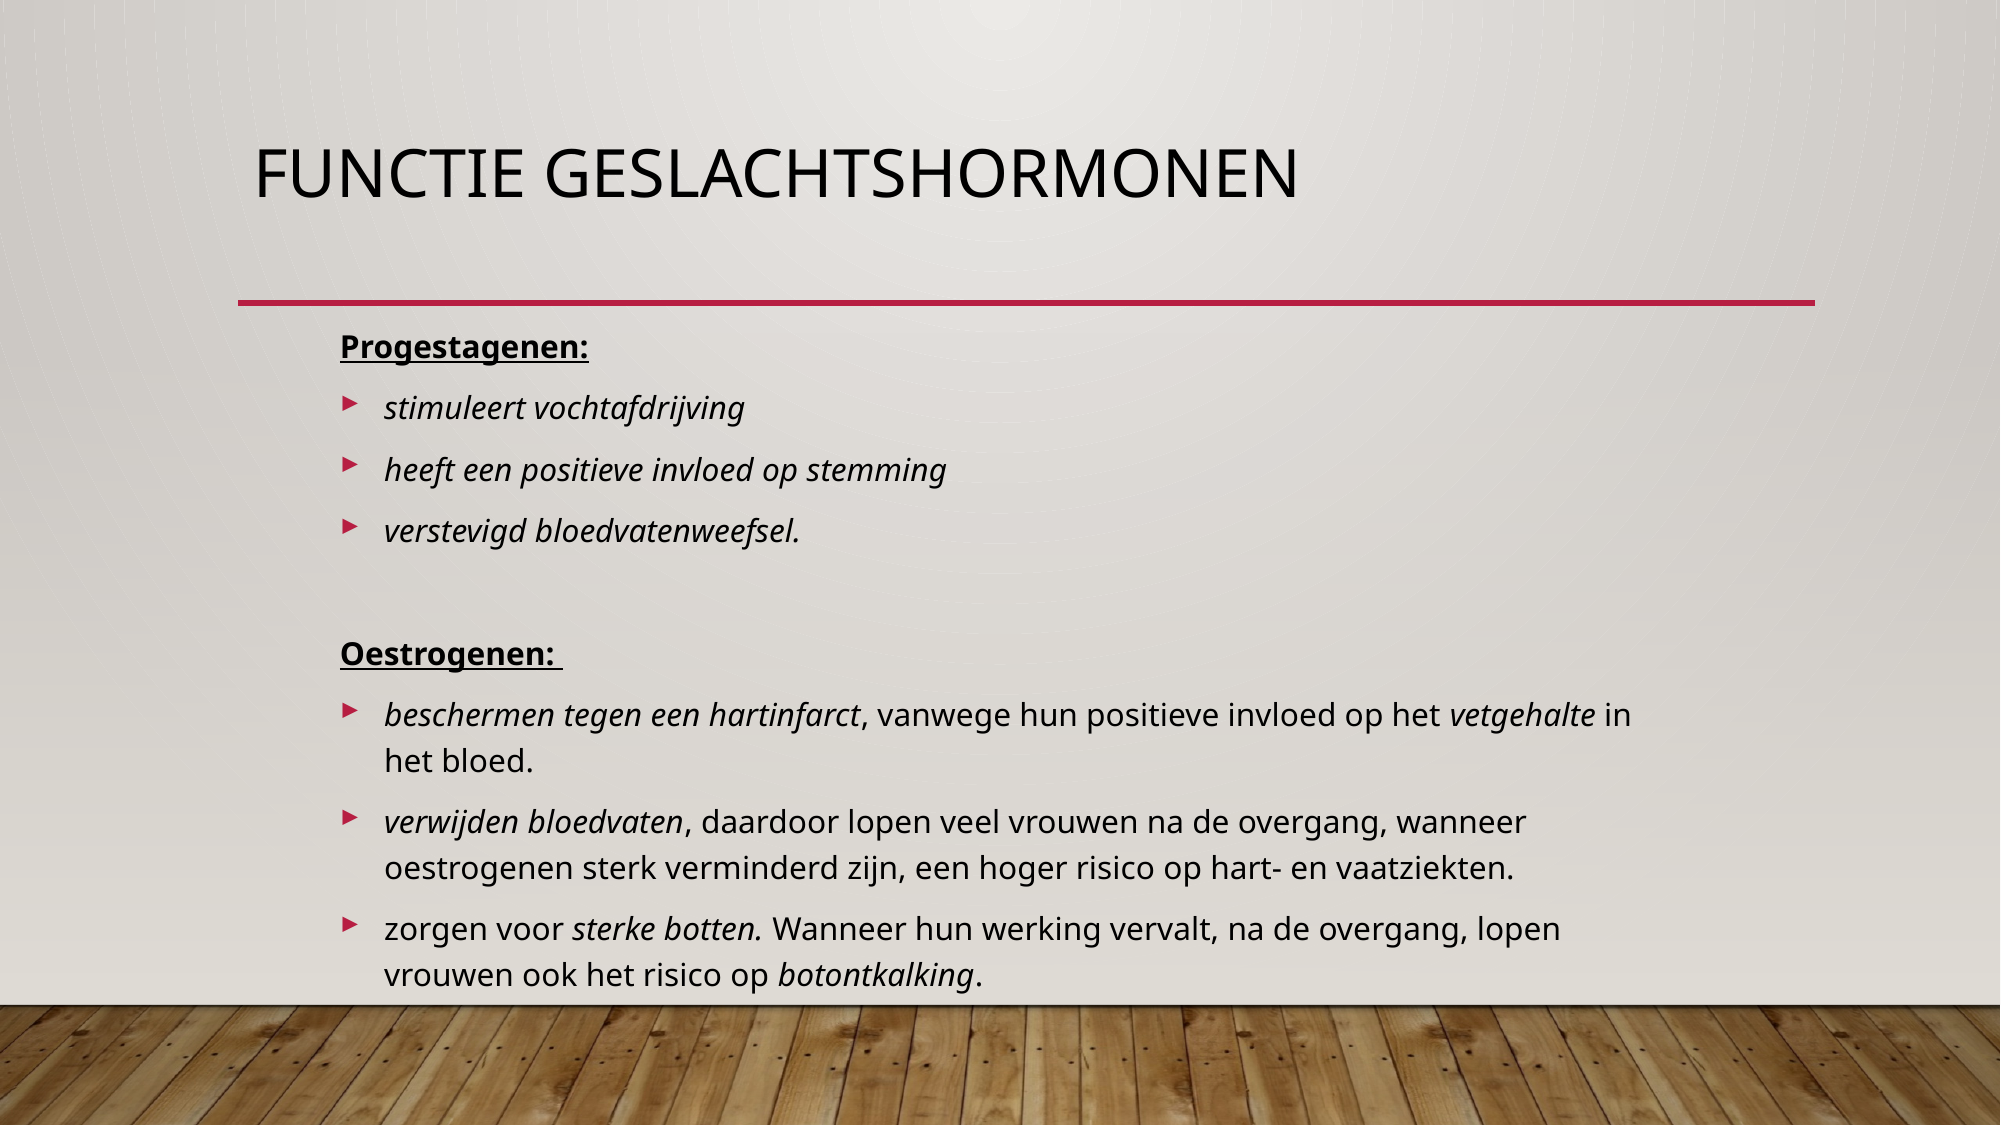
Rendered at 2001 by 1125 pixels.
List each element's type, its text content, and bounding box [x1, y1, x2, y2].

list Progestagenen: stimuleert vochtafdrijving heeft een positieve invloed op stemming verstevigd bloedvatenweefsel. Oestrogenen: beschermen tegen een hartinfarct, vanwege hun positieve invloed op het vetgehalte in het bloed. verwijden bloedvaten, daardoor lopen veel vrouwen na de overgang, wanneer oestrogenen sterk verminderd zijn, een hoger risico op hart- en vaatziekten. zorgen voor sterke botten. Wanneer hun werking vervalt, na de overgang, lopen vrouwen ook het risico op botontkalking. [324, 200, 1675, 1010]
picture [0, 1005, 2000, 1125]
title Functie geslachtshormonen [238, 131, 1814, 305]
